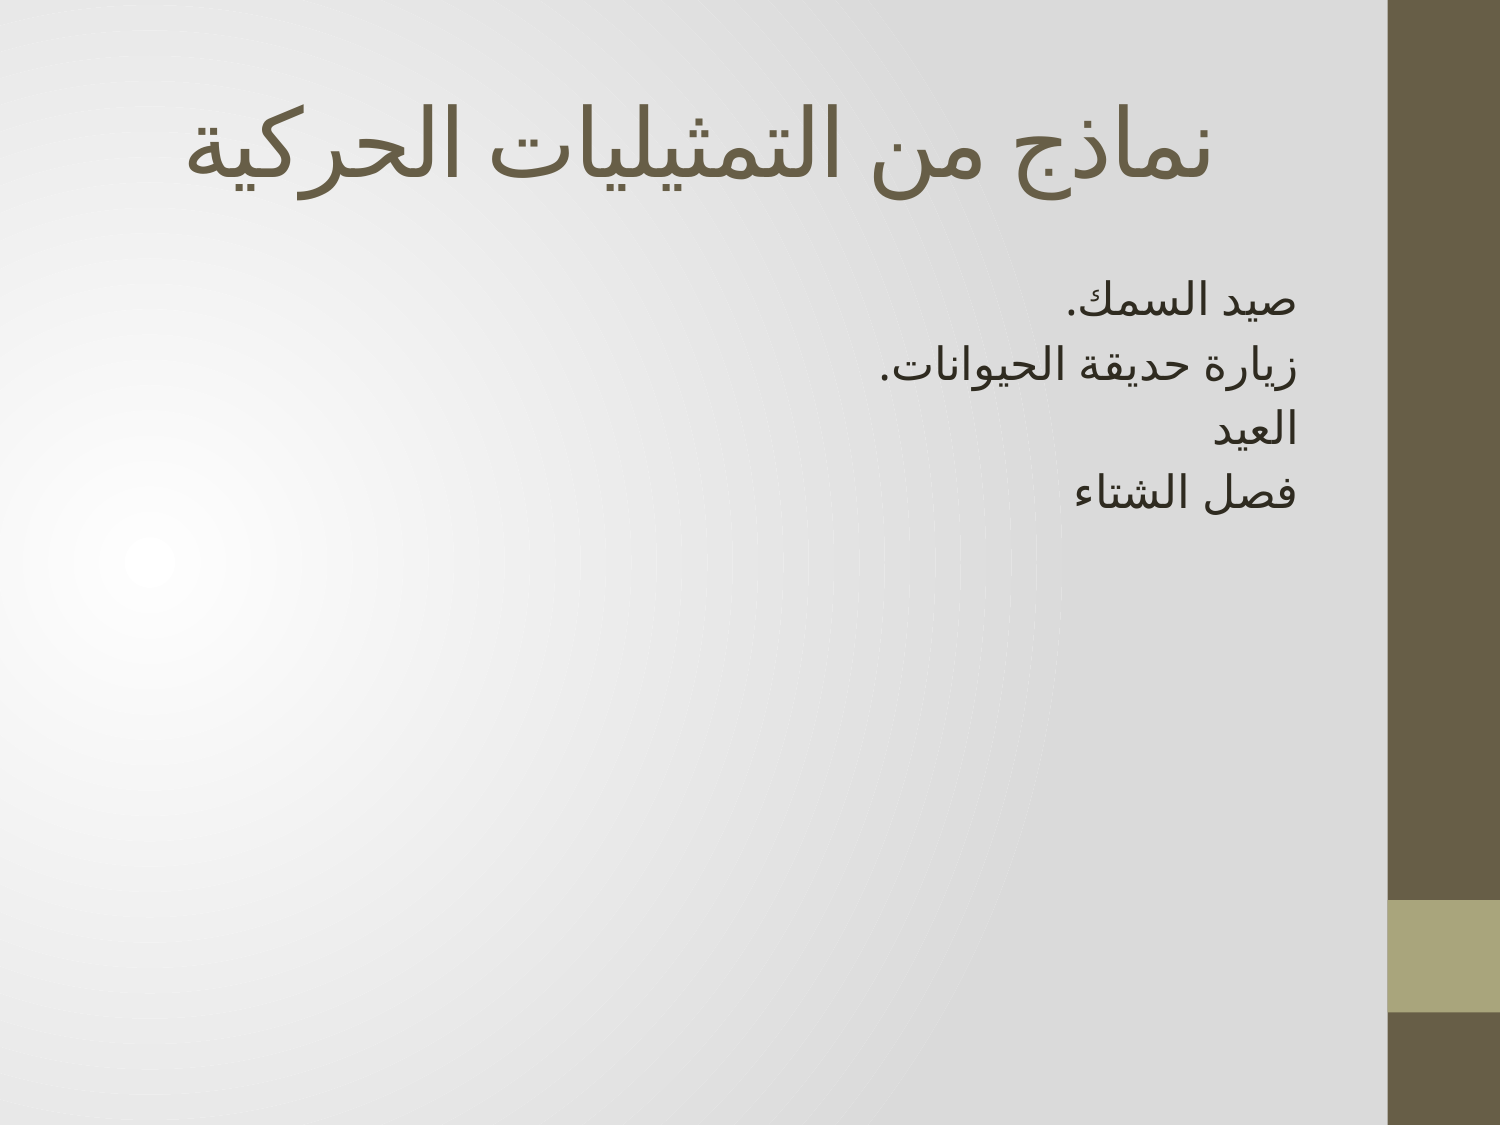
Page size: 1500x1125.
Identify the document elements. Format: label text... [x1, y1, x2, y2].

title نماذج من التمثيليات الحركية [75, 45, 1325, 233]
list صيد السمك. زيارة حديقة الحيوانات. العيد فصل الشتاء [75, 262, 1325, 1050]
